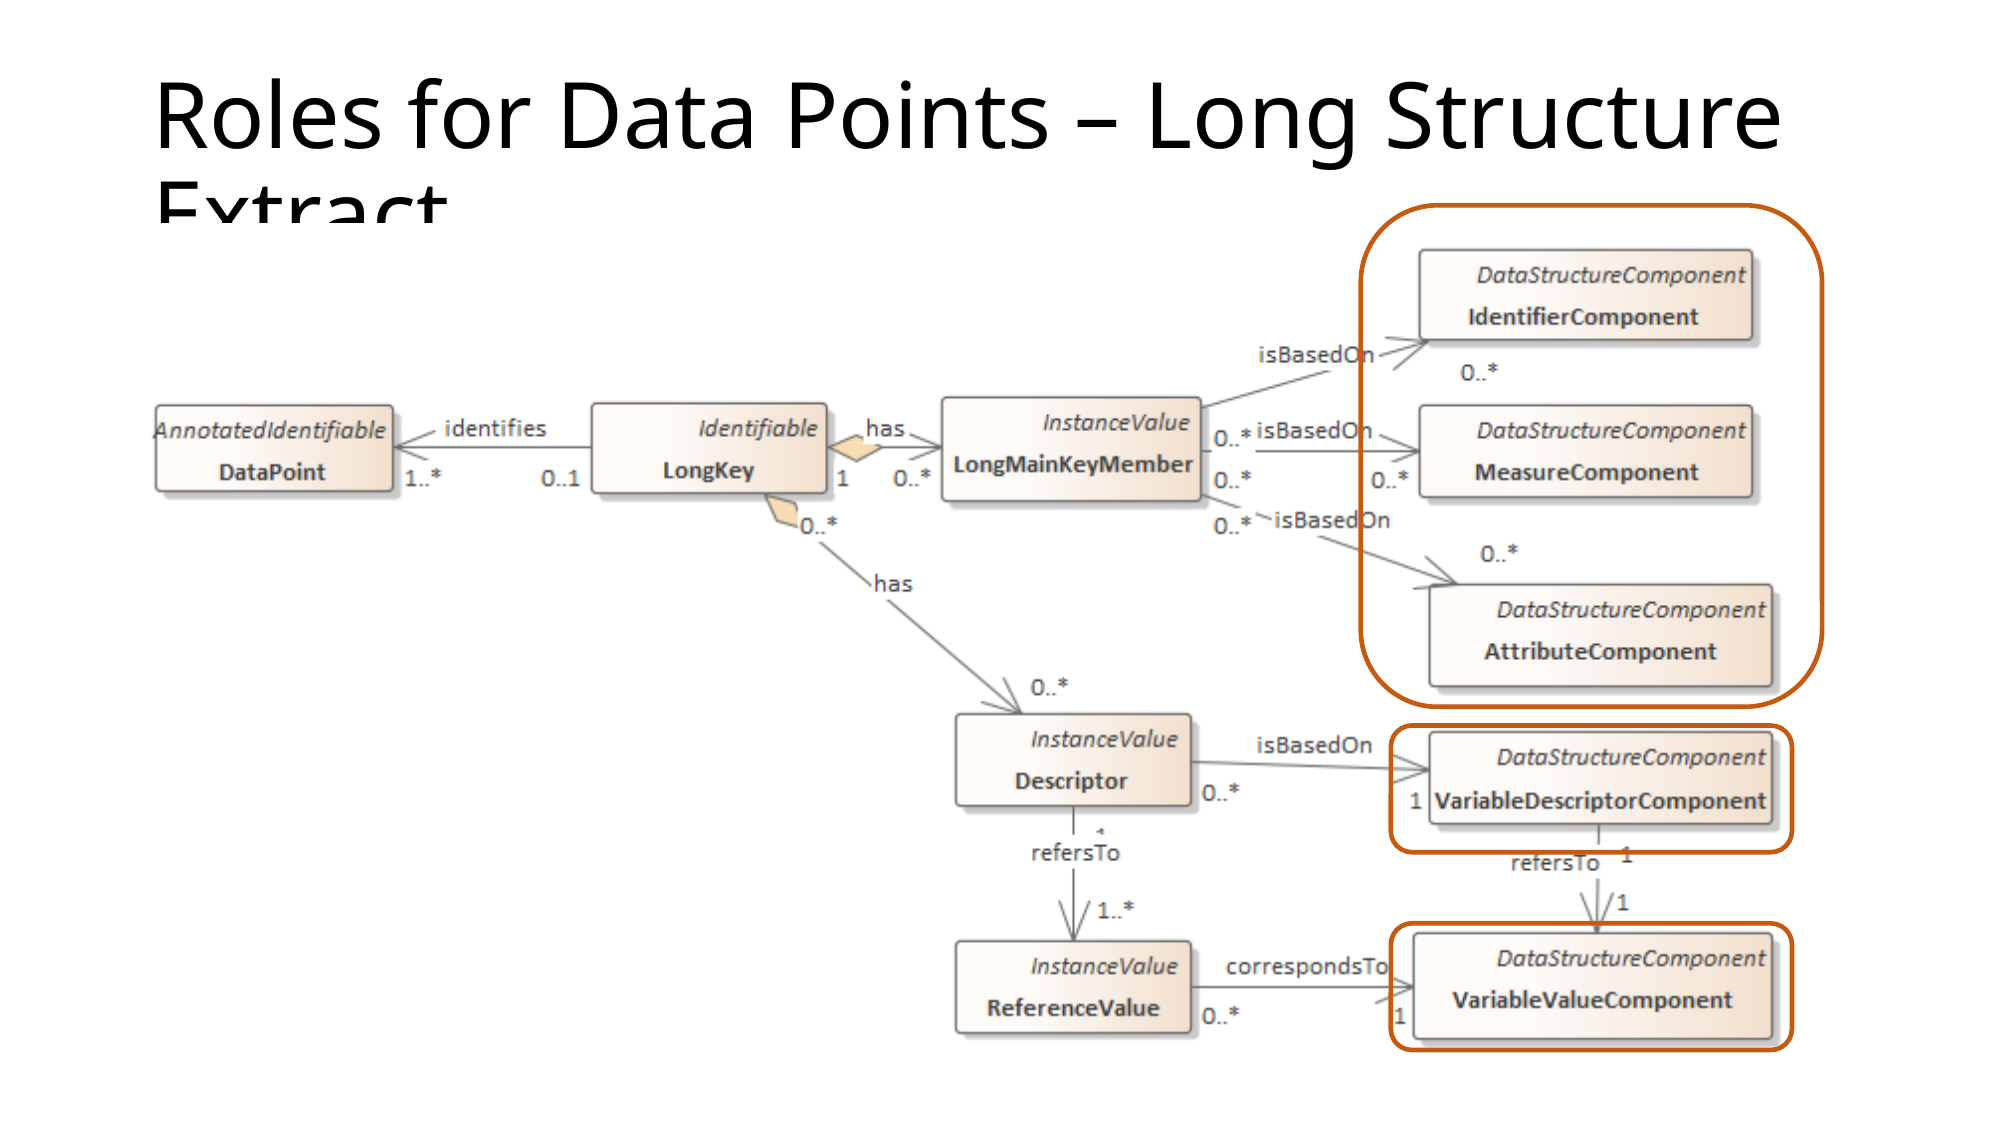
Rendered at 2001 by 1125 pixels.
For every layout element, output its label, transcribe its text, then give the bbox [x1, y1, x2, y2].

text_box [1386, 204, 1796, 223]
title Roles for Data Points – Long Structure Extract [137, 59, 1960, 278]
picture [119, 223, 1823, 1081]
